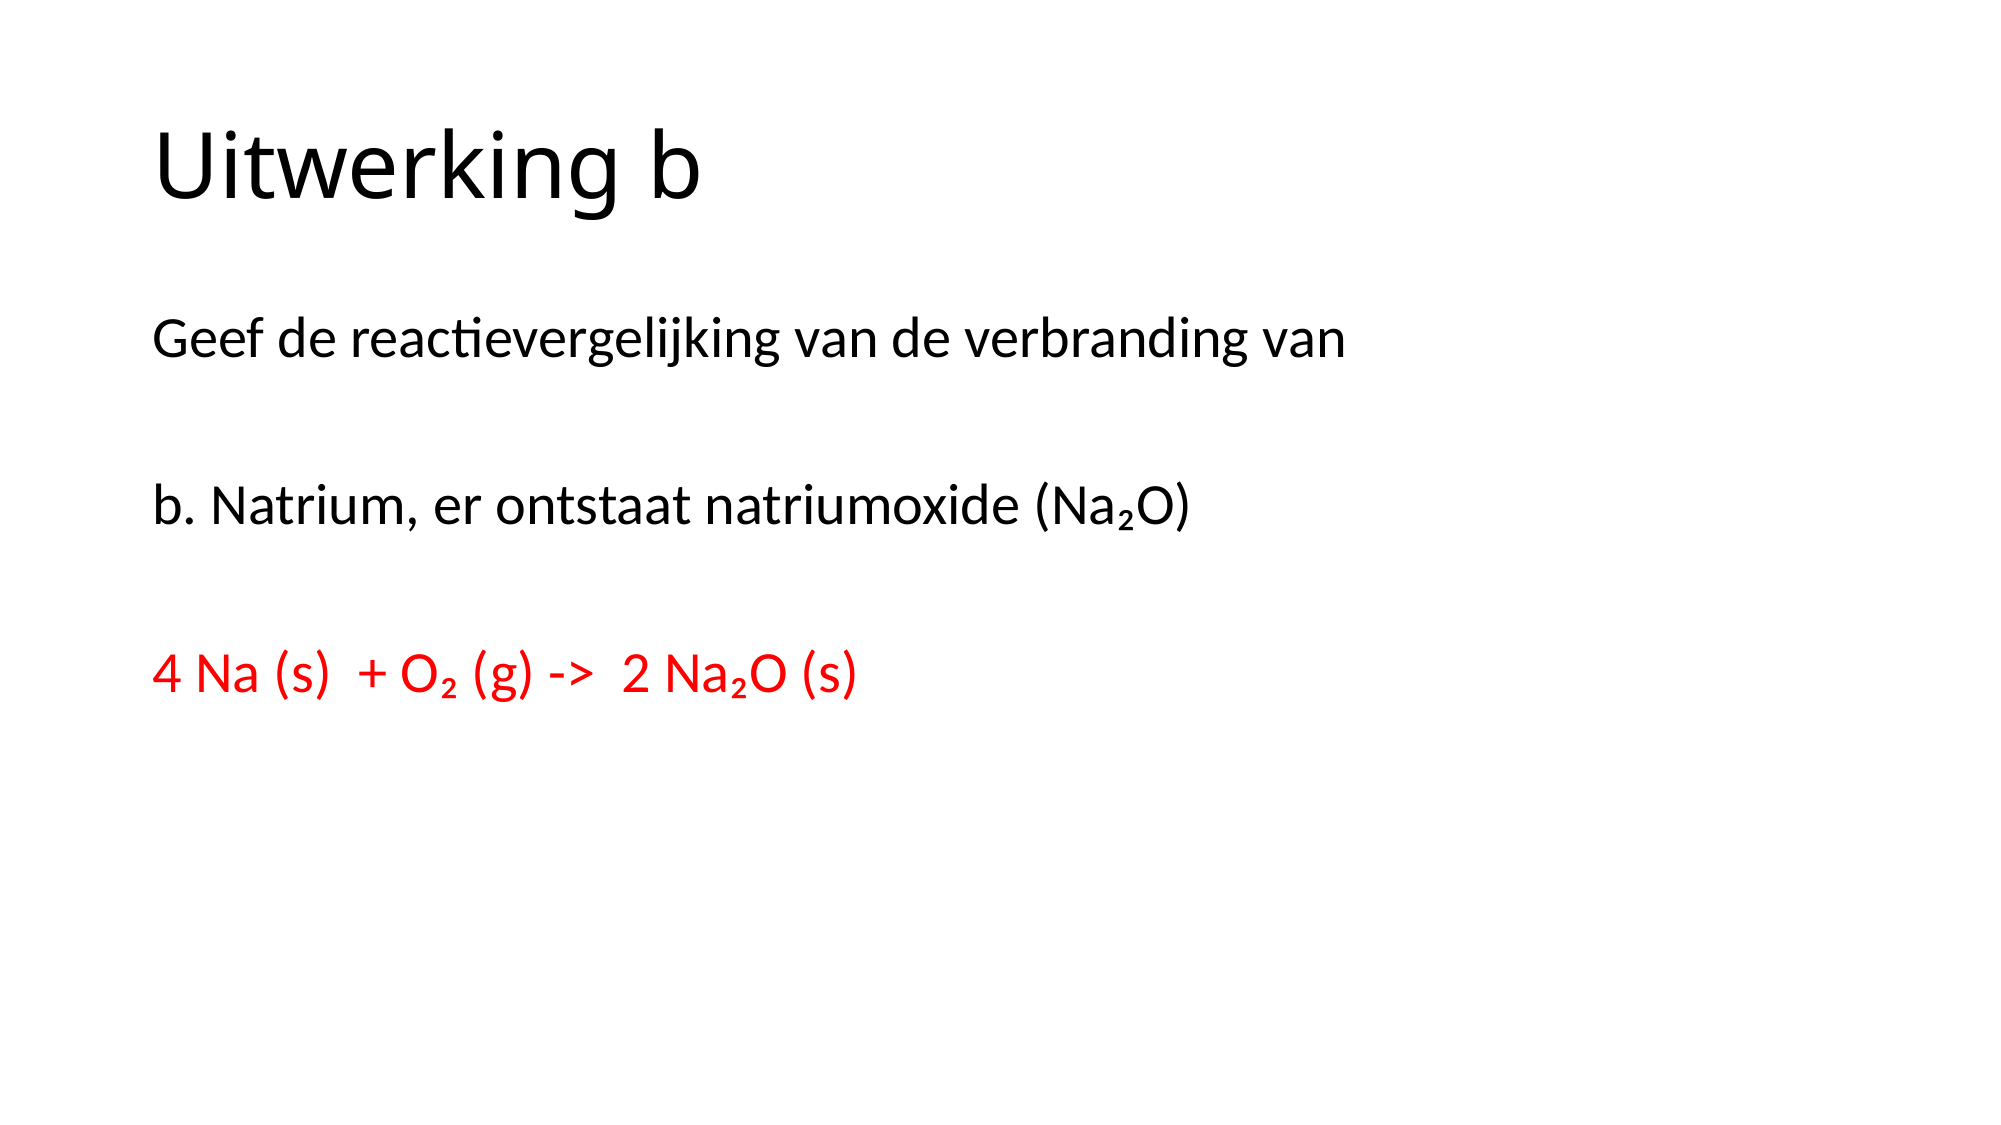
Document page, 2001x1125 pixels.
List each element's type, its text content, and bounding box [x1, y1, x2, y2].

list Geef de reactievergelijking van de verbranding van b. Natrium, er ontstaat natriumoxide (Na₂O) 4 Na (s) + O₂ (g) -> 2 Na₂O (s) [137, 299, 1863, 1014]
title Uitwerking b [137, 59, 1863, 278]
